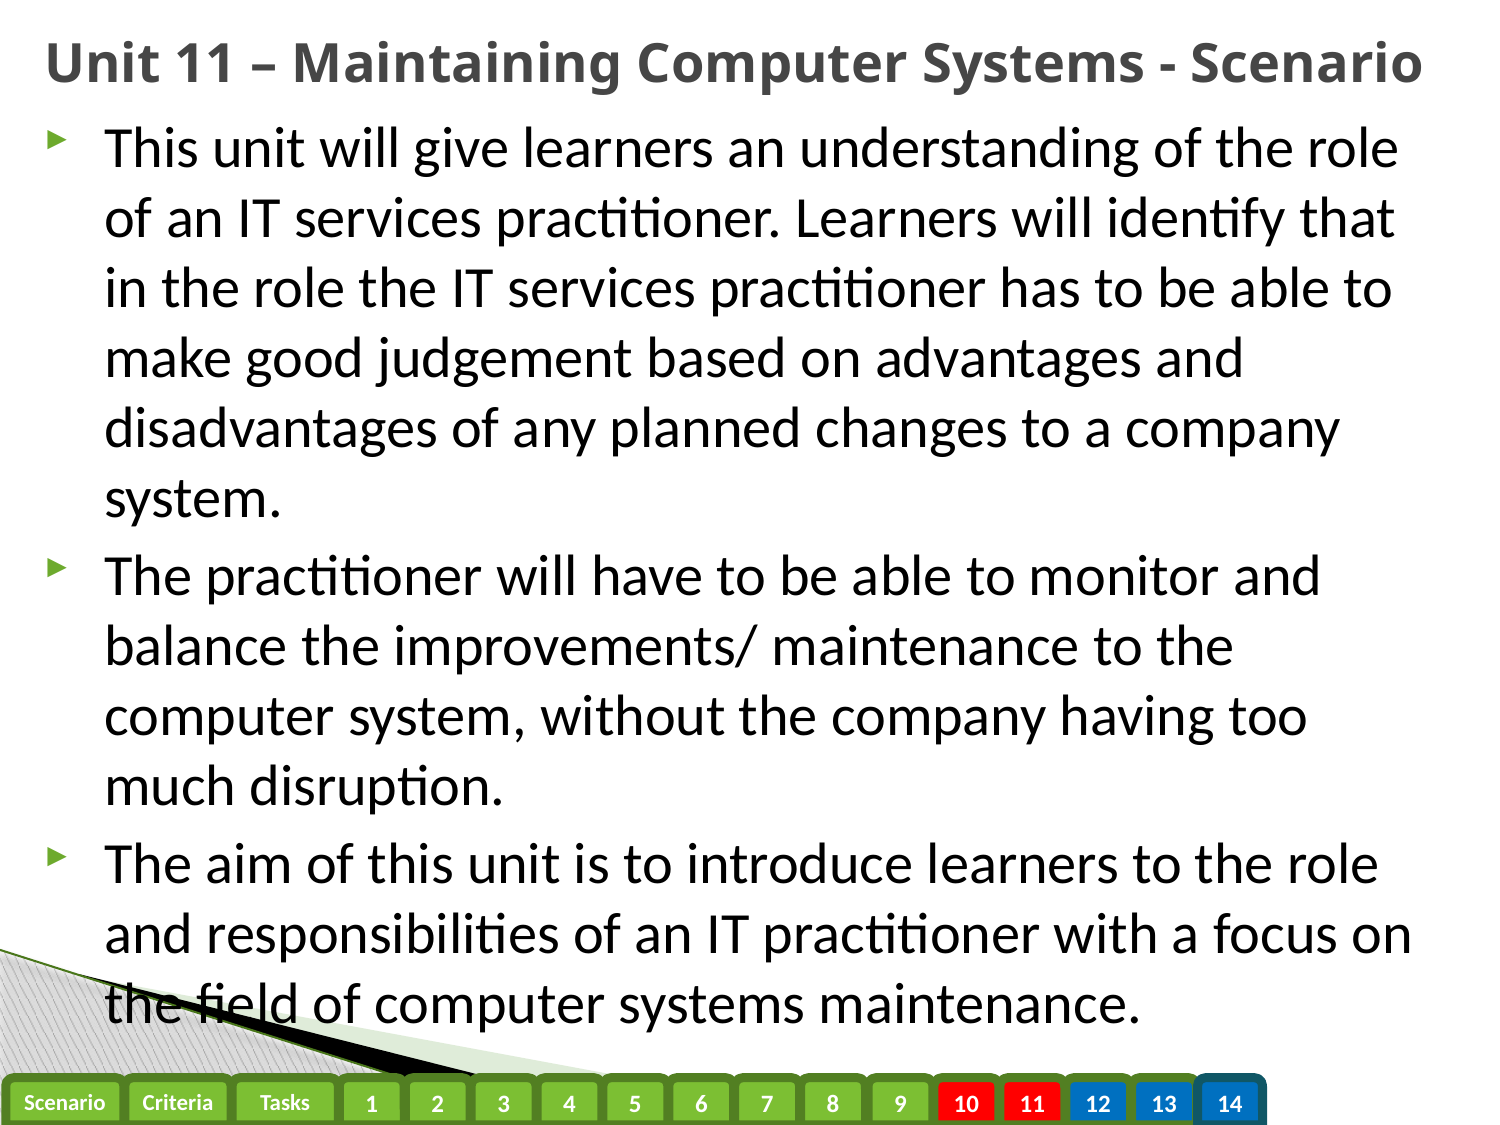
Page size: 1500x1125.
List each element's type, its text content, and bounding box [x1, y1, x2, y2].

title Unit 11 – Maintaining Computer Systems - Scenario [29, 30, 1463, 90]
list This unit will give learners an understanding of the role of an IT services practitioner. Learners will identify that in the role the IT services practitioner has to be able to make good judgement based on advantages and disadvantages of any planned changes to a company system. The practitioner will have to be able to monitor and balance the improvements/ maintenance to the computer system, without the company having too much disruption. The aim of this unit is to introduce learners to the role and responsibilities of an IT practitioner with a focus on the field of computer systems maintenance. [29, 101, 1459, 1047]
